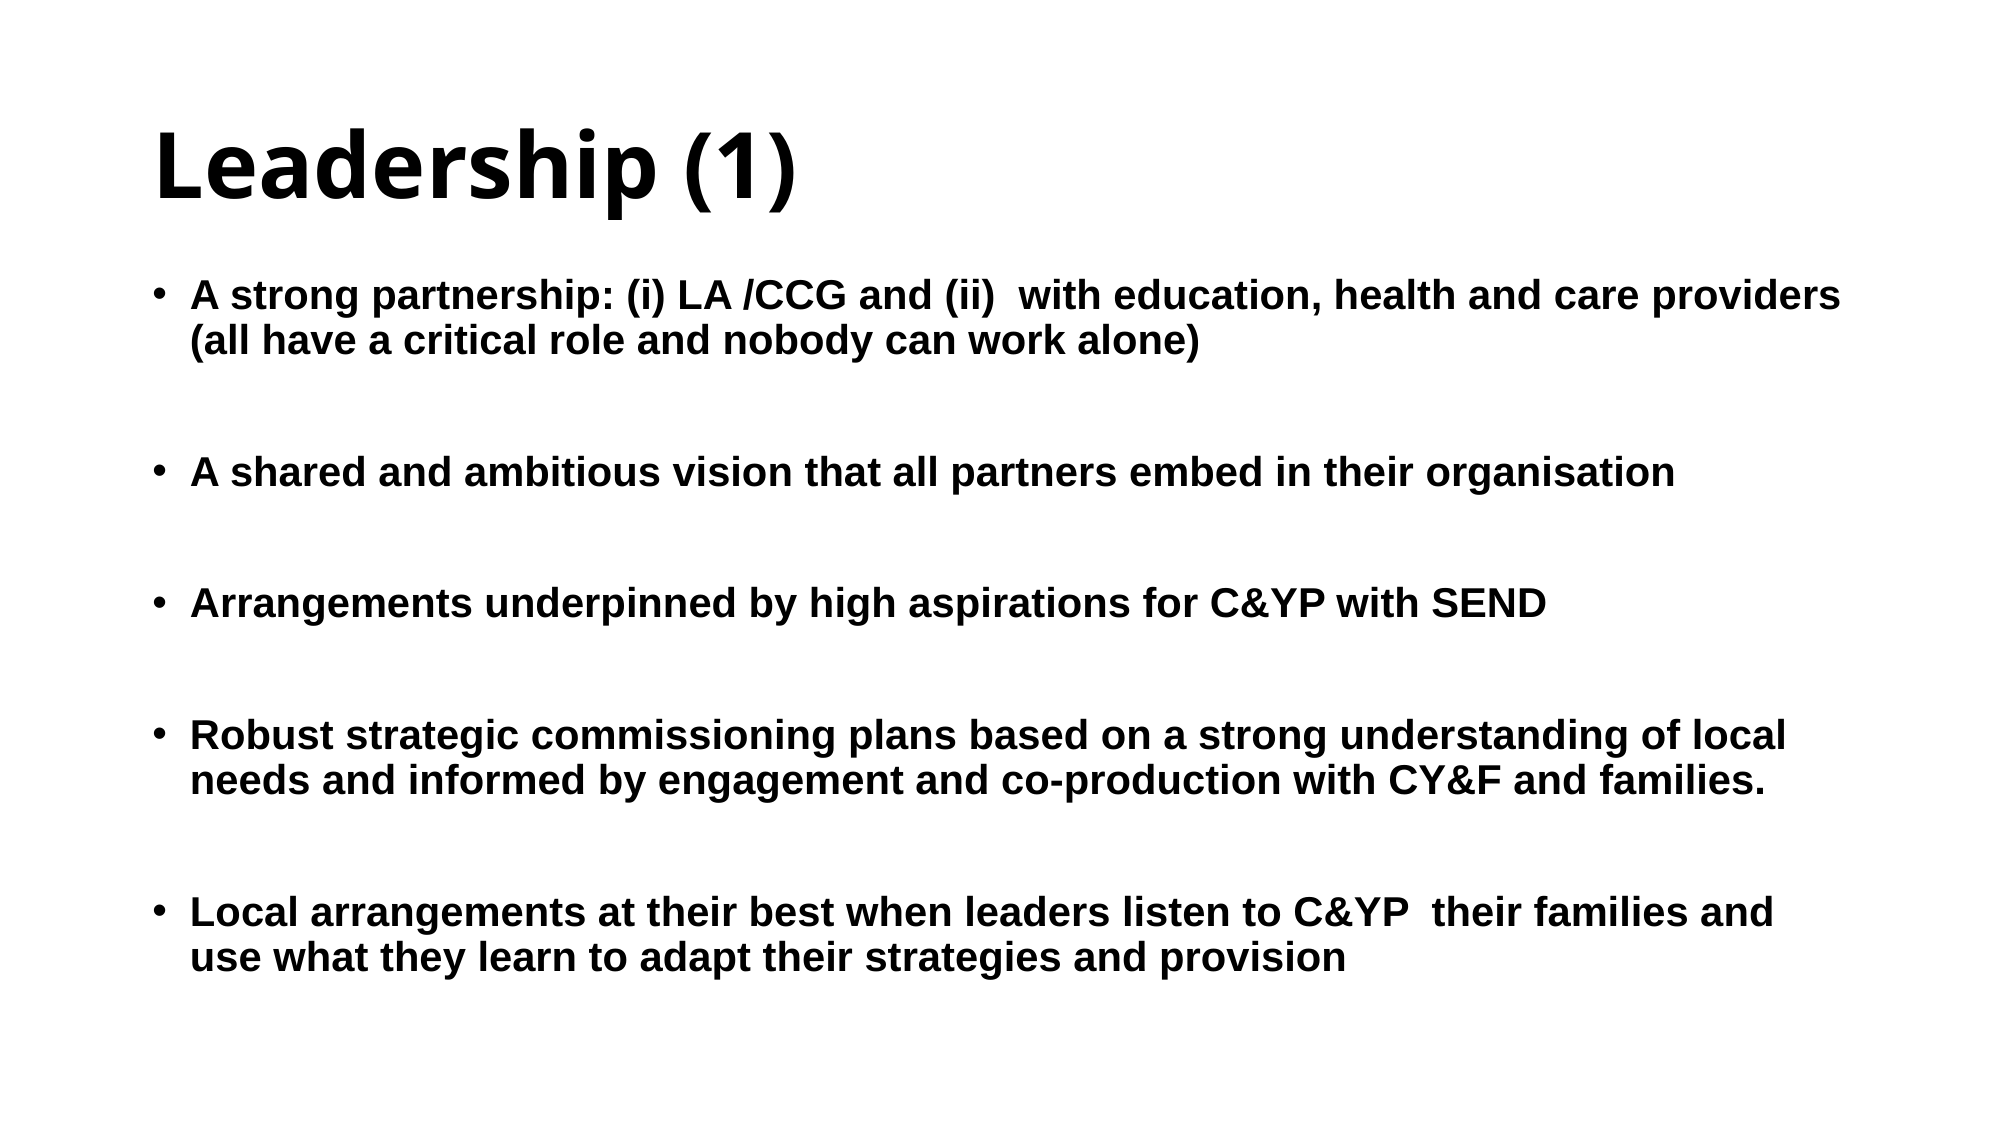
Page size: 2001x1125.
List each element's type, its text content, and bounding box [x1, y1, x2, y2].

list A strong partnership: (i) LA /CCG and (ii) with education, health and care providers (all have a critical role and nobody can work alone) A shared and ambitious vision that all partners embed in their organisation Arrangements underpinned by high aspirations for C&YP with SEND Robust strategic commissioning plans based on a strong understanding of local needs and informed by engagement and co-production with CY&F and families. Local arrangements at their best when leaders listen to C&YP their families and use what they learn to adapt their strategies and provision [137, 265, 1863, 1014]
title Leadership (1) [137, 59, 1863, 265]
